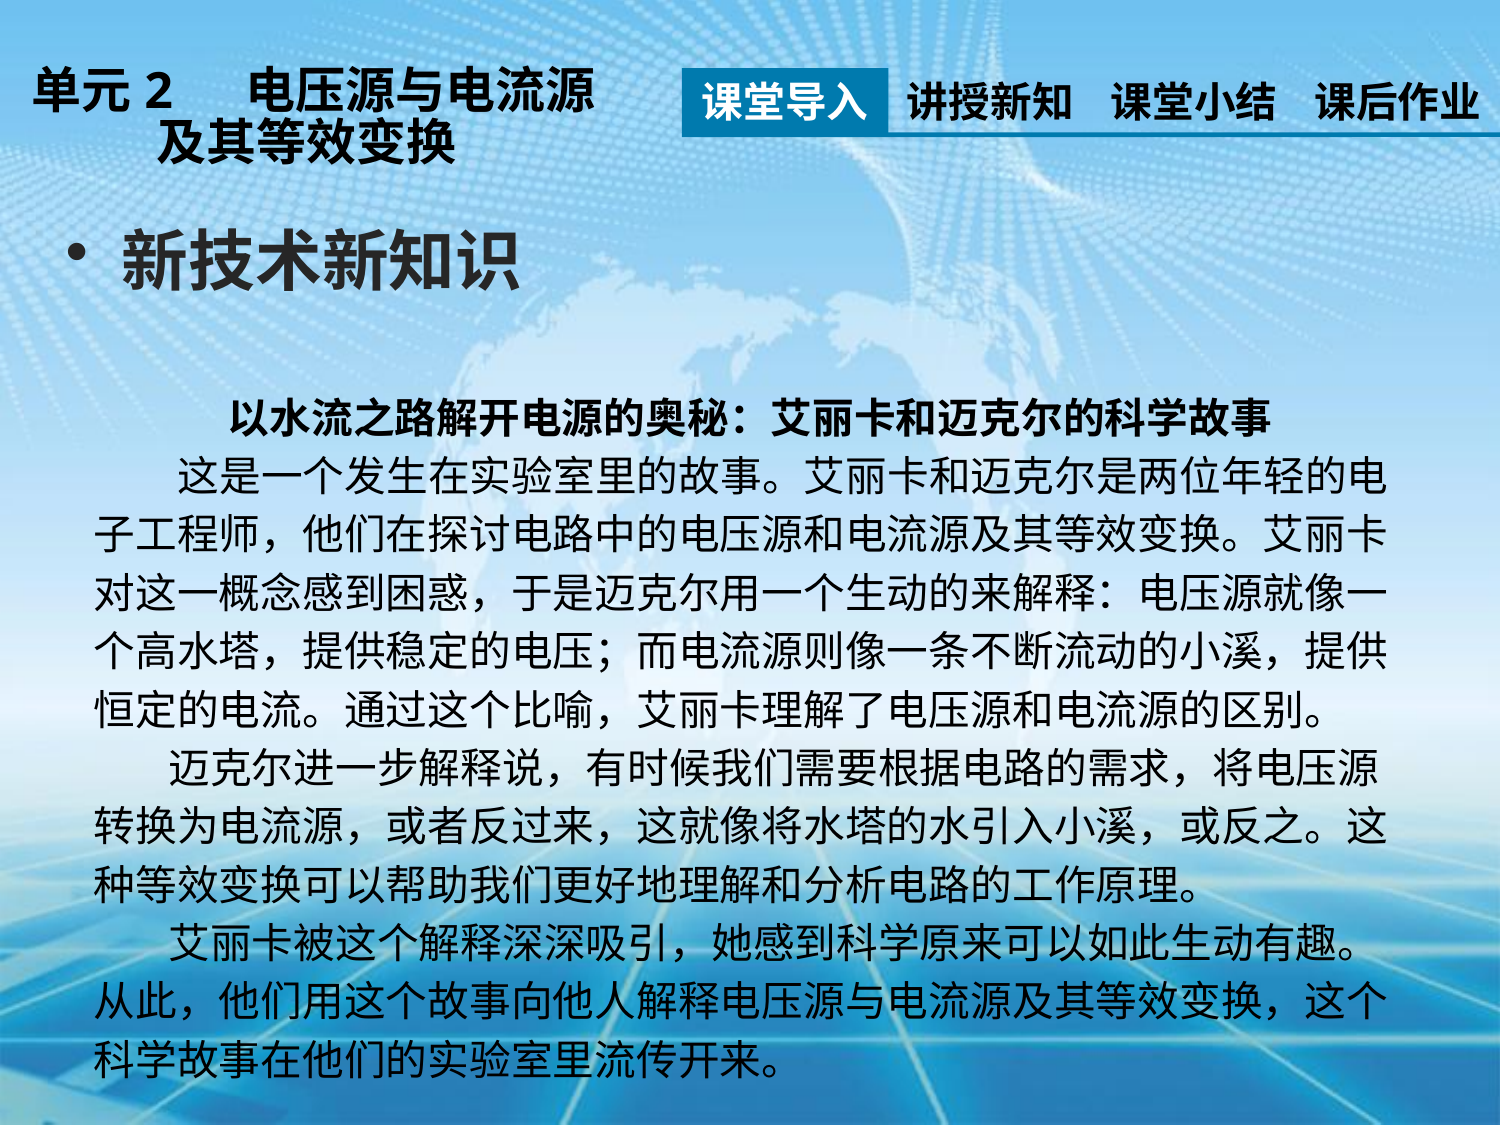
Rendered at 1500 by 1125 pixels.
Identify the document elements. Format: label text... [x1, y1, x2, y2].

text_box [16, 59, 1500, 180]
text_box [15, 200, 1477, 997]
text_box 新技术新知识 [50, 211, 801, 307]
text_box 以水流之路解开电源的奥秘：艾丽卡和迈克尔的科学故事 这是一个发生在实验室里的故事。艾丽卡和迈克尔是两位年轻的电子工程师，他们在探讨电路中的电压源和电流源及其等效变换。艾丽卡对这一概念感到困惑，于是迈克尔用一个生动的来解释：电压源就像一个高水塔，提供稳定的电压；而电流源则像一条不断流动的小溪，提供恒定的电流。通过这个比喻，艾丽卡理解了电压源和电流源的区别。 迈克尔进一步解释说，有时候我们需要根据电路的需求，将电压源转换为电流源，或者反过来，这就像将水塔的水引入小溪，或反之。这种等效变换可以帮助我们更好地理解和分析电路的工作原理。 艾丽卡被这个解释深深吸引，她感到科学原来可以如此生动有趣。从此，他们用这个故事向他人解释电压源与电流源及其等效变换，这个科学故事在他们的实验室里流传开来。 [78, 384, 1421, 1091]
picture [0, 0, 1500, 1125]
